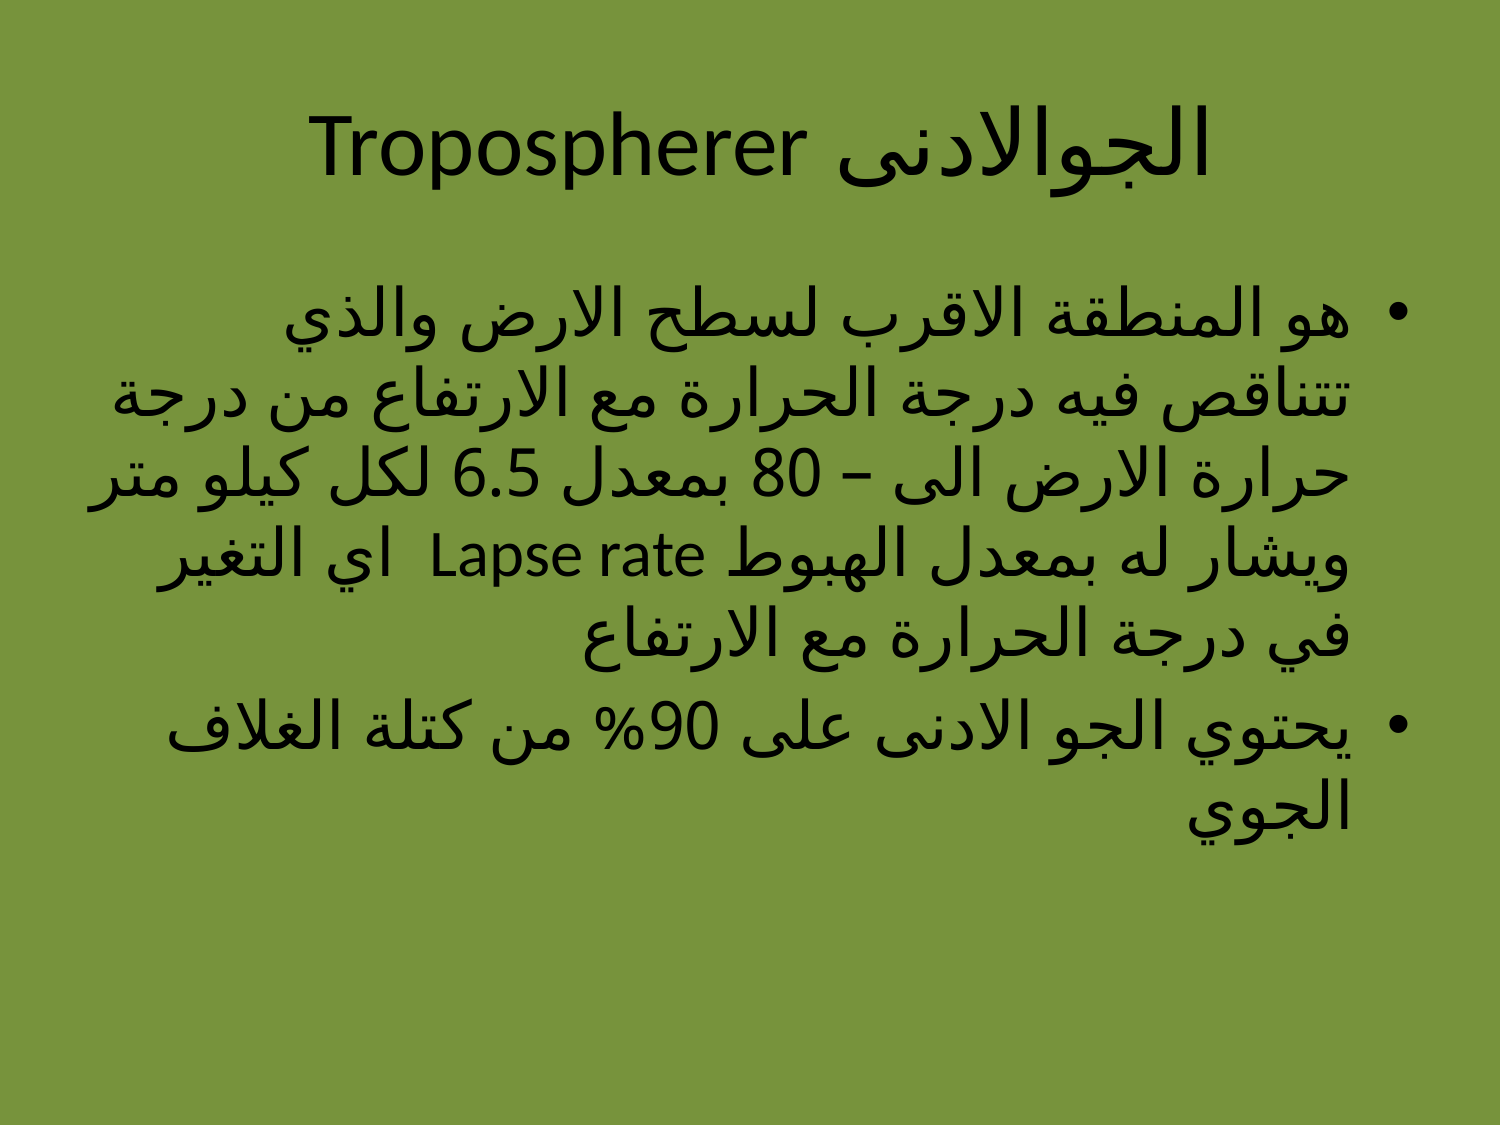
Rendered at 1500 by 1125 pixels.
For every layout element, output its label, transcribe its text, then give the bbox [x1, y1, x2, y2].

title الجوالادنى Tropospherer [75, 45, 1425, 233]
list هو المنطقة الاقرب لسطح الارض والذي تتناقص فيه درجة الحرارة مع الارتفاع من درجة حرارة الارض الى – 80 بمعدل 6.5 لكل كيلو متر ويشار له بمعدل الهبوط Lapse rate اي التغير في درجة الحرارة مع الارتفاع يحتوي الجو الادنى على 90% من كتلة الغلاف الجوي [75, 262, 1425, 1005]
